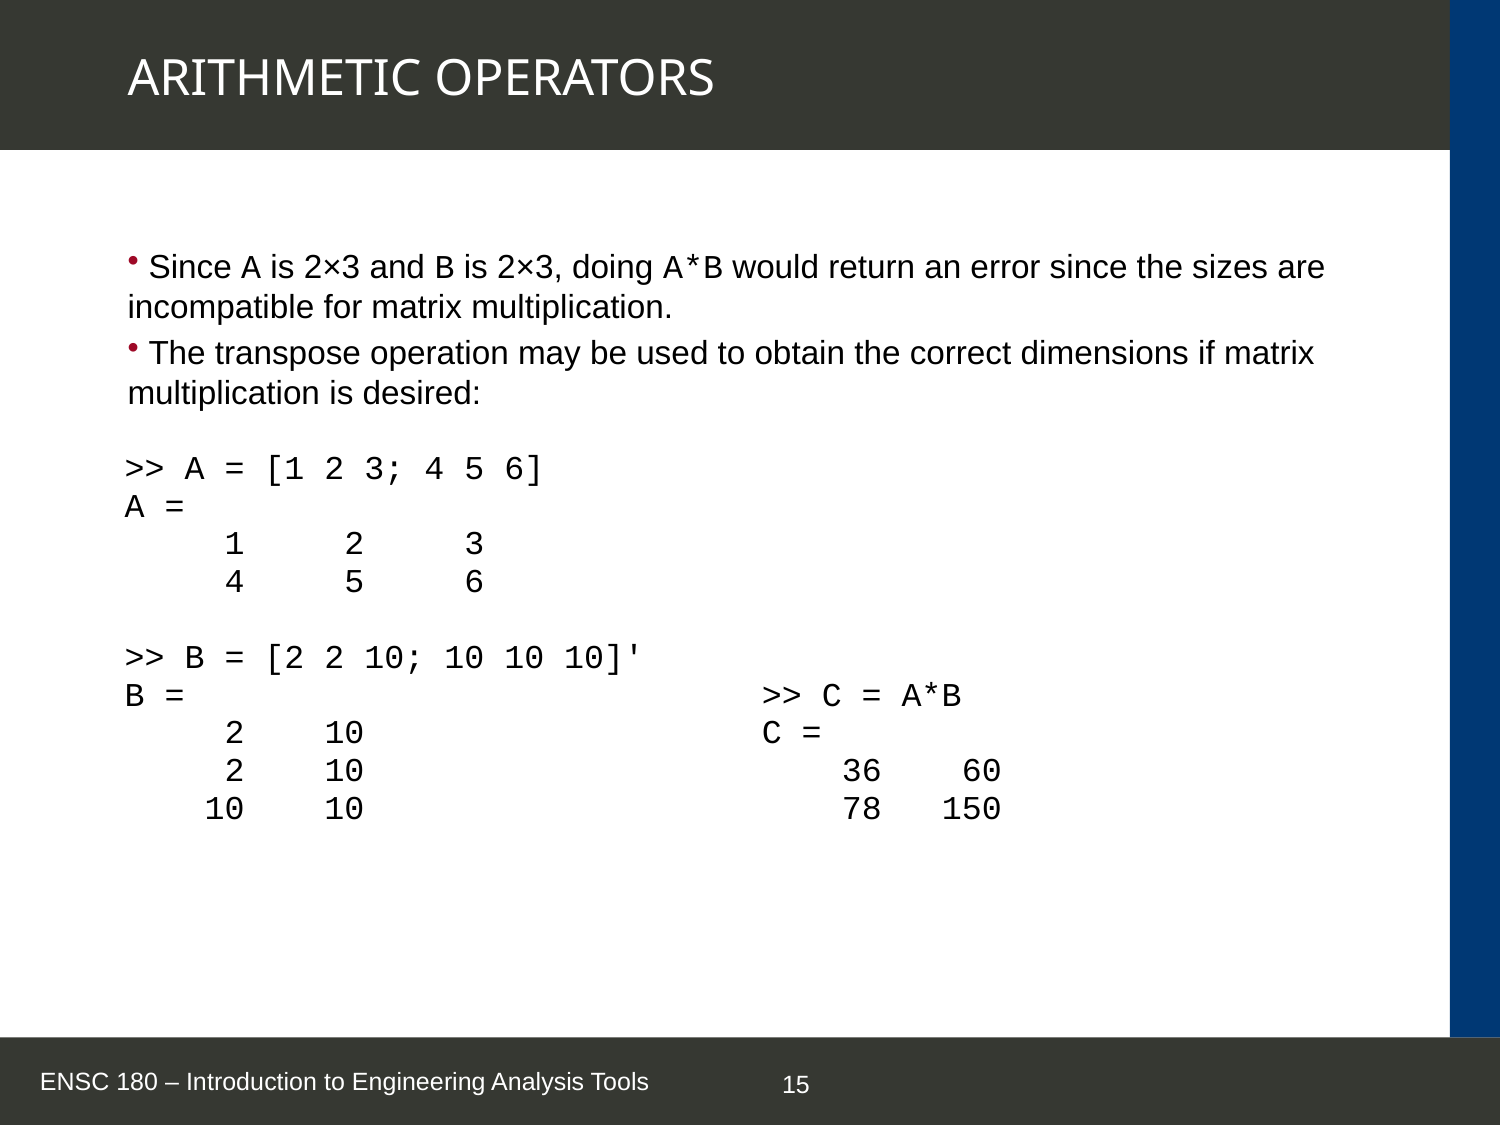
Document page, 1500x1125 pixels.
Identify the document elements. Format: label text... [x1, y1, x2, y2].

list Since A is 2×3 and B is 2×3, doing A*B would return an error since the sizes are incompatible for matrix multiplication. The transpose operation may be used to obtain the correct dimensions if matrix multiplication is desired: [112, 237, 1388, 1029]
title ARITHMETIC OPERATORS [112, 37, 1450, 138]
table_header >> C = A*B C = 36 60 78 150 [747, 444, 1384, 859]
table_header >> A = [1 2 3; 4 5 6] A = 1 2 3 4 5 6 >> B = [2 2 10; 10 10 10]' B = 2 10 2 10 10 10 [110, 444, 747, 859]
footer ENSC 180 – Introduction to Engineering Analysis Tools [24, 1057, 740, 1113]
